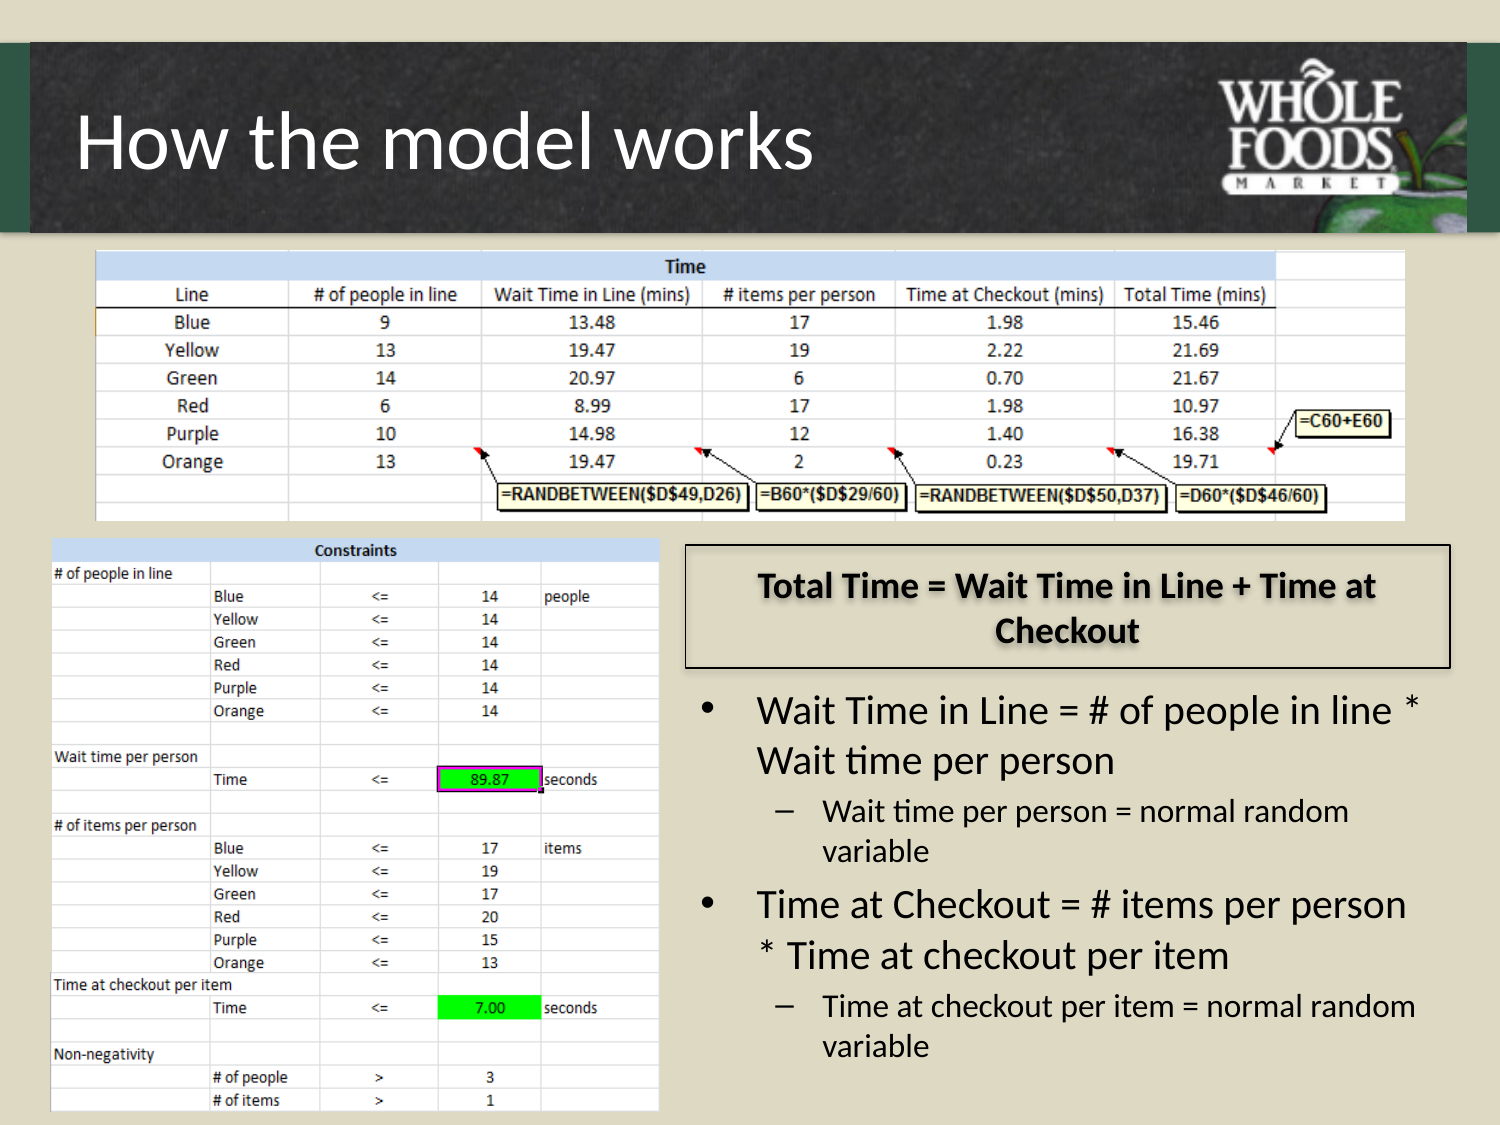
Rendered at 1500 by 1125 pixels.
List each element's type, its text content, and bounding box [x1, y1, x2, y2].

picture [95, 250, 1405, 522]
picture [30, 42, 1467, 233]
title How the model works [60, 74, 1411, 198]
text_box Total Time = Wait Time in Line + Time at Checkout [685, 544, 1451, 669]
picture [49, 538, 660, 1113]
list Wait Time in Line = # of people in line * Wait time per person Wait time per person = normal random variable Time at Checkout = # items per person * Time at checkout per item Time at checkout per item = normal random variable [685, 676, 1450, 1125]
